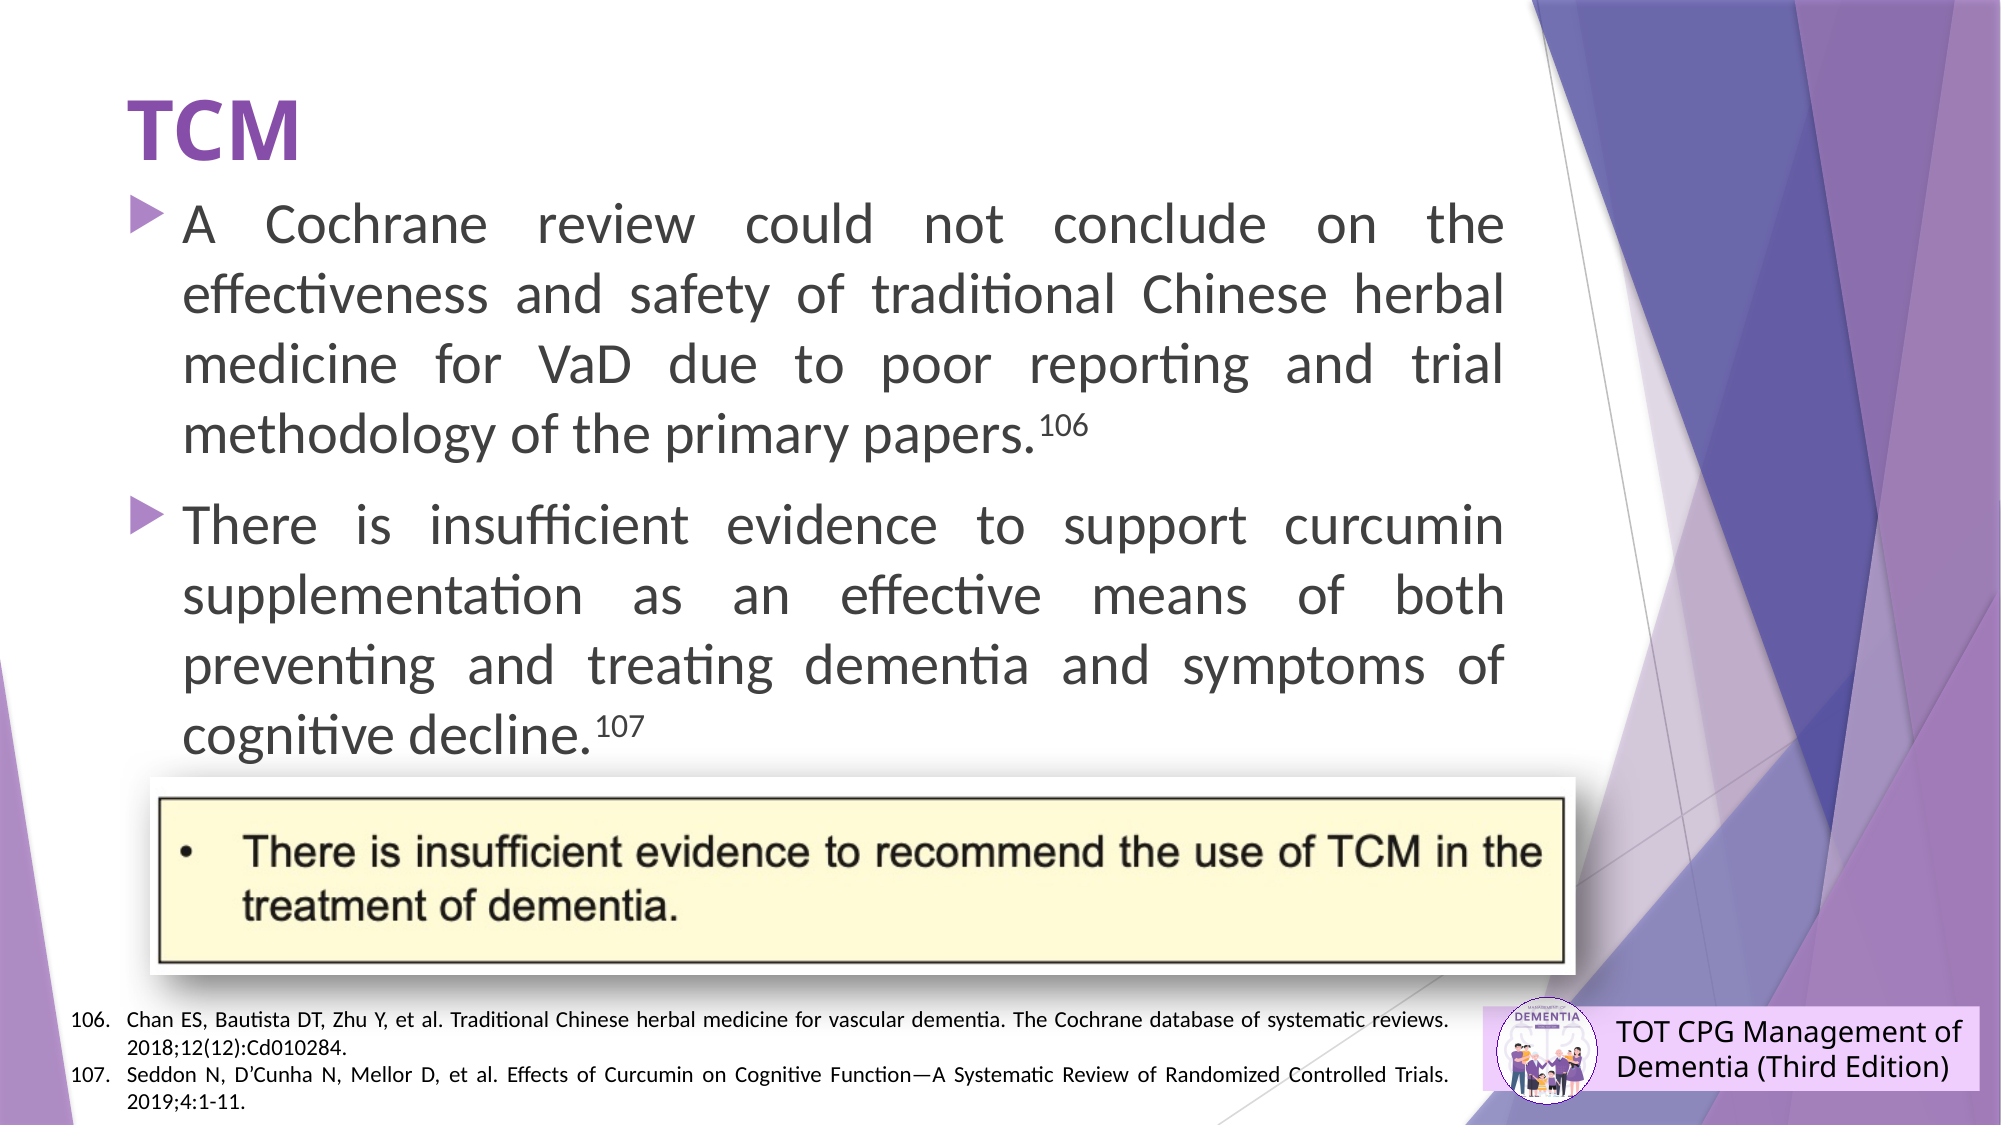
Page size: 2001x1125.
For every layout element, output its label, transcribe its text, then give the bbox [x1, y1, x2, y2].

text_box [1482, 996, 1981, 1105]
title TCM [111, 69, 1522, 178]
text_box Chan ES, Bautista DT, Zhu Y, et al. Traditional Chinese herbal medicine for vascular dementia. The Cochrane database of systematic reviews. 2018;12(12):Cd010284. Seddon N, D’Cunha N, Mellor D, et al. Effects of Curcumin on Cognitive Function—A Systematic Review of Randomized Controlled Trials. 2019;4:1-11. [55, 997, 1466, 1122]
picture [149, 777, 1577, 976]
list A Cochrane review could not conclude on the effectiveness and safety of traditional Chinese herbal medicine for VaD due to poor reporting and trial methodology of the primary papers.106 There is insufficient evidence to support curcumin supplementation as an effective means of both preventing and treating dementia and symptoms of cognitive decline.107 [111, 178, 1522, 815]
